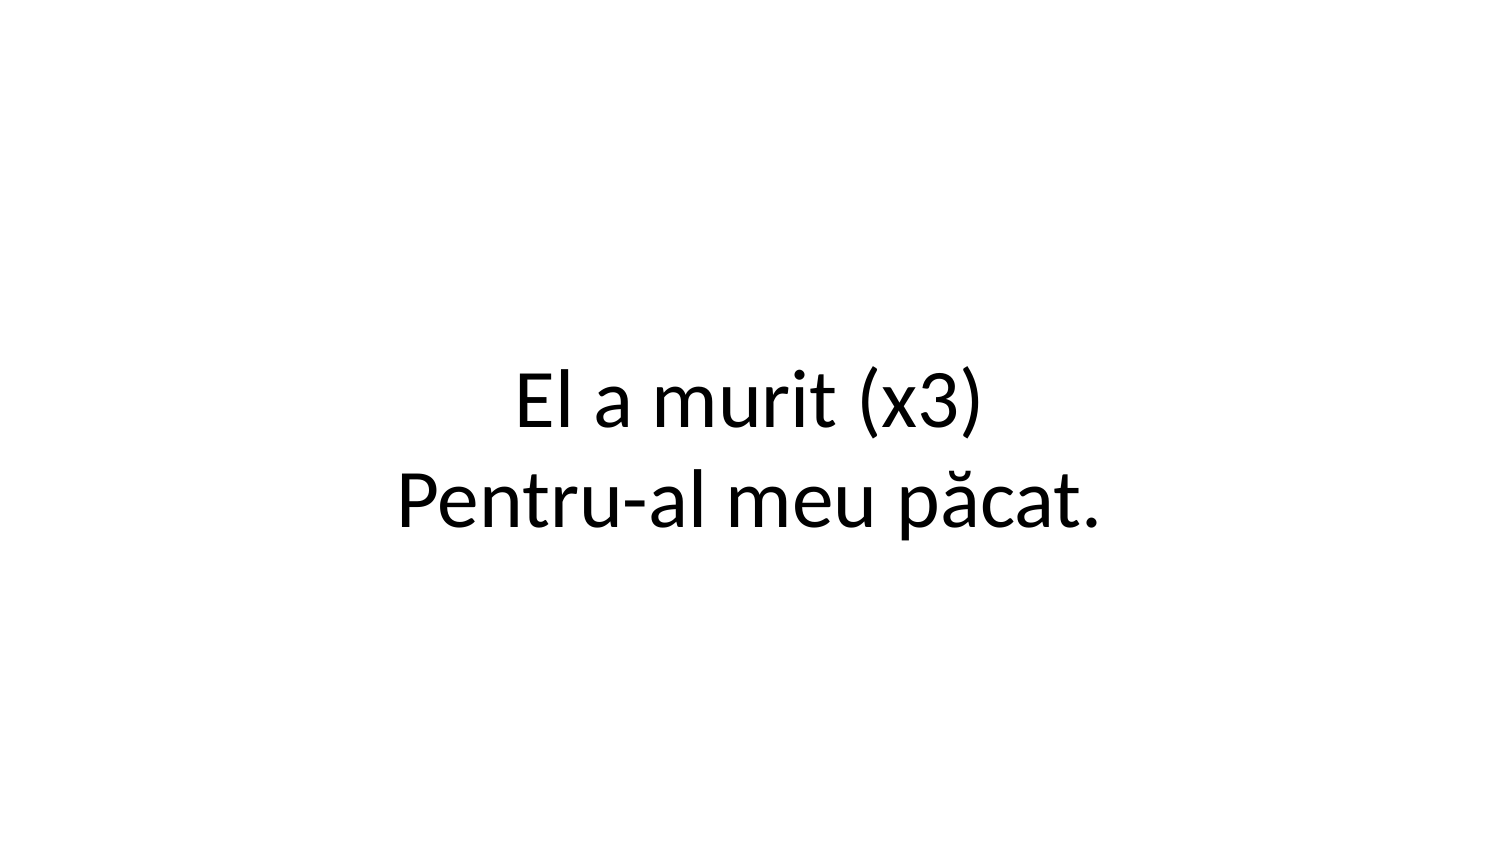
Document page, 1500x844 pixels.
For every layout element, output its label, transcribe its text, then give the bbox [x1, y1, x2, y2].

text_box El a murit (x3) Pentru-al meu păcat. [381, 292, 1119, 552]
